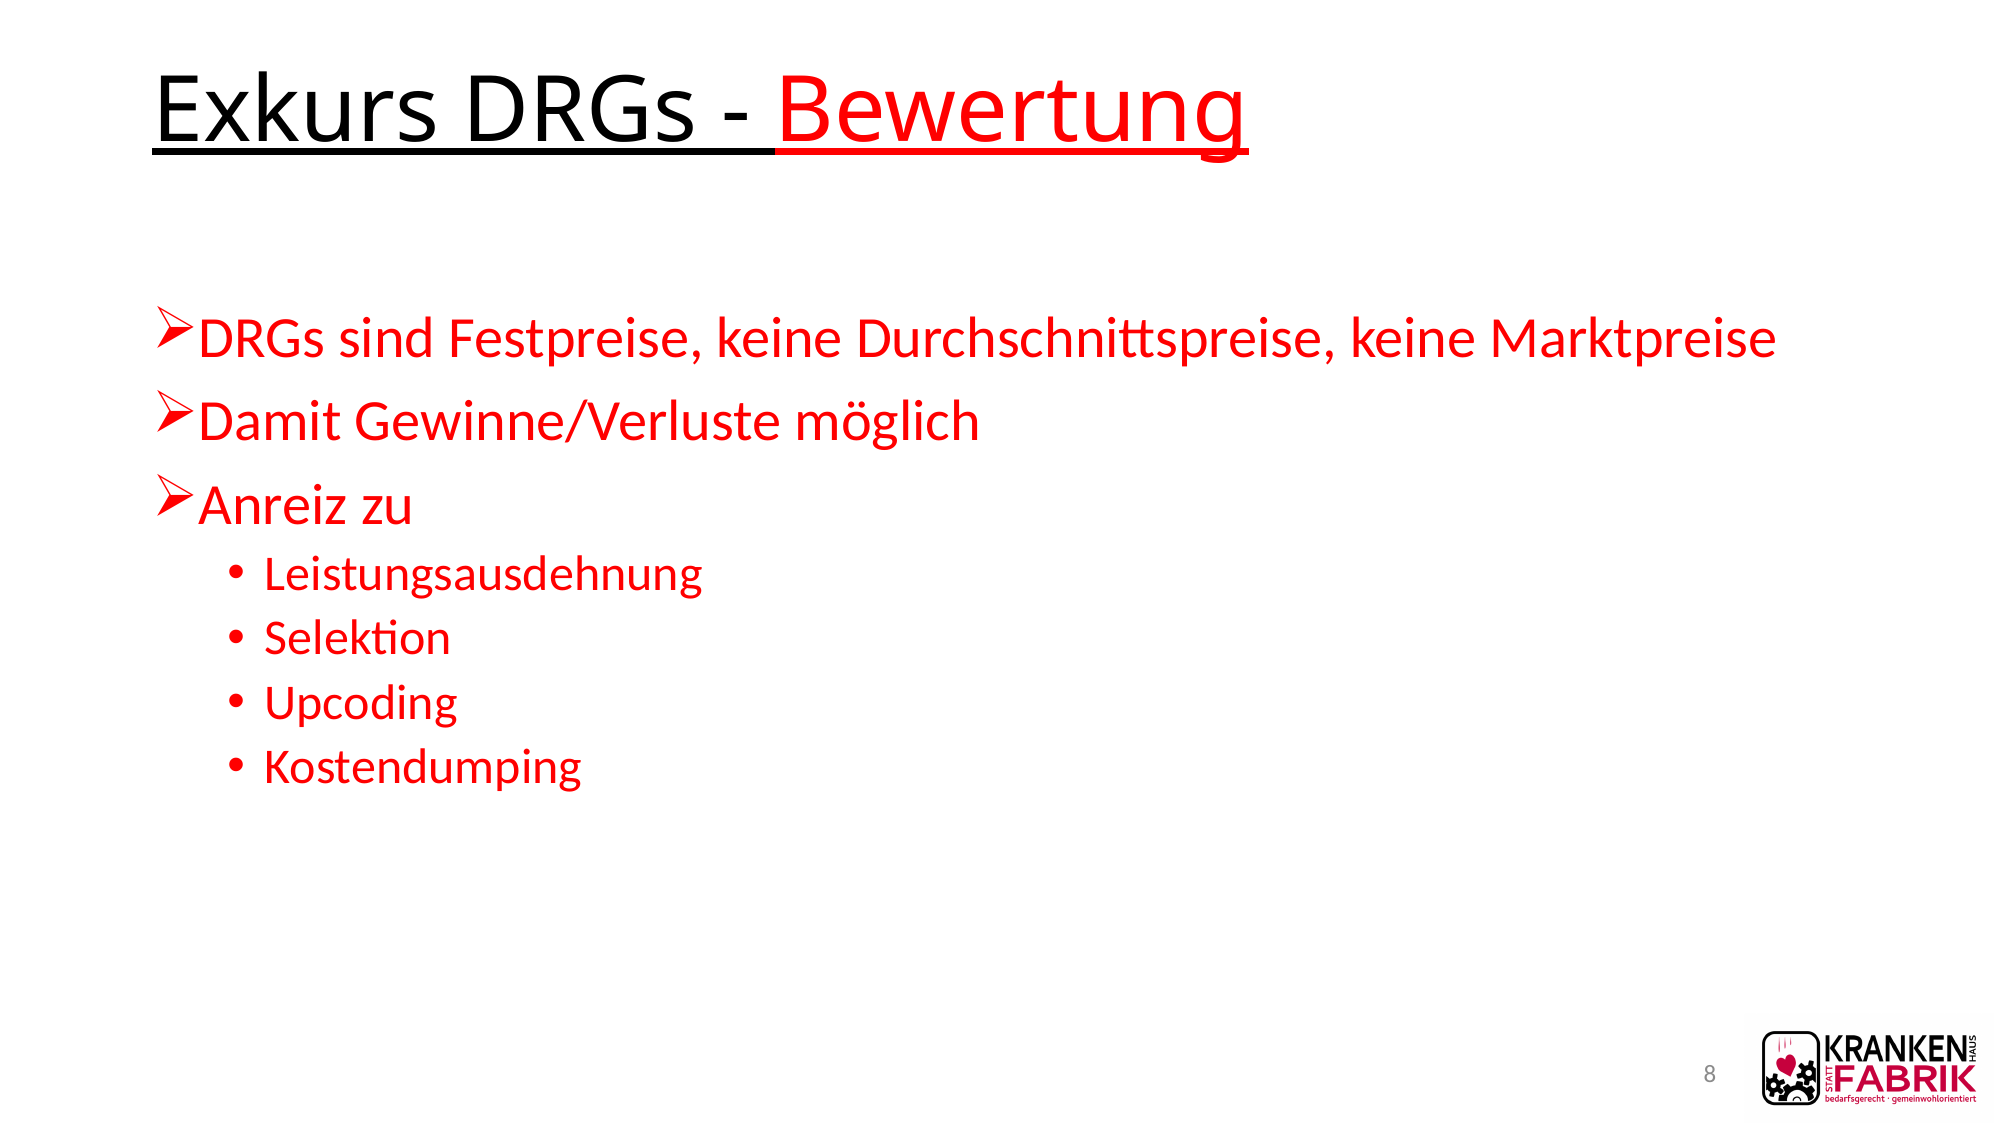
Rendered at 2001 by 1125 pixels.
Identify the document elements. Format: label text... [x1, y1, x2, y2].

picture [1744, 1013, 1994, 1123]
slide_number 8 [1281, 1042, 1731, 1103]
title Exkurs DRGs - Bewertung [137, 3, 1863, 221]
list DRGs sind Festpreise, keine Durchschnittspreise, keine Marktpreise Damit Gewinne/Verluste möglich Anreiz zu Leistungsausdehnung Selektion Upcoding Kostendumping [137, 299, 1863, 1014]
